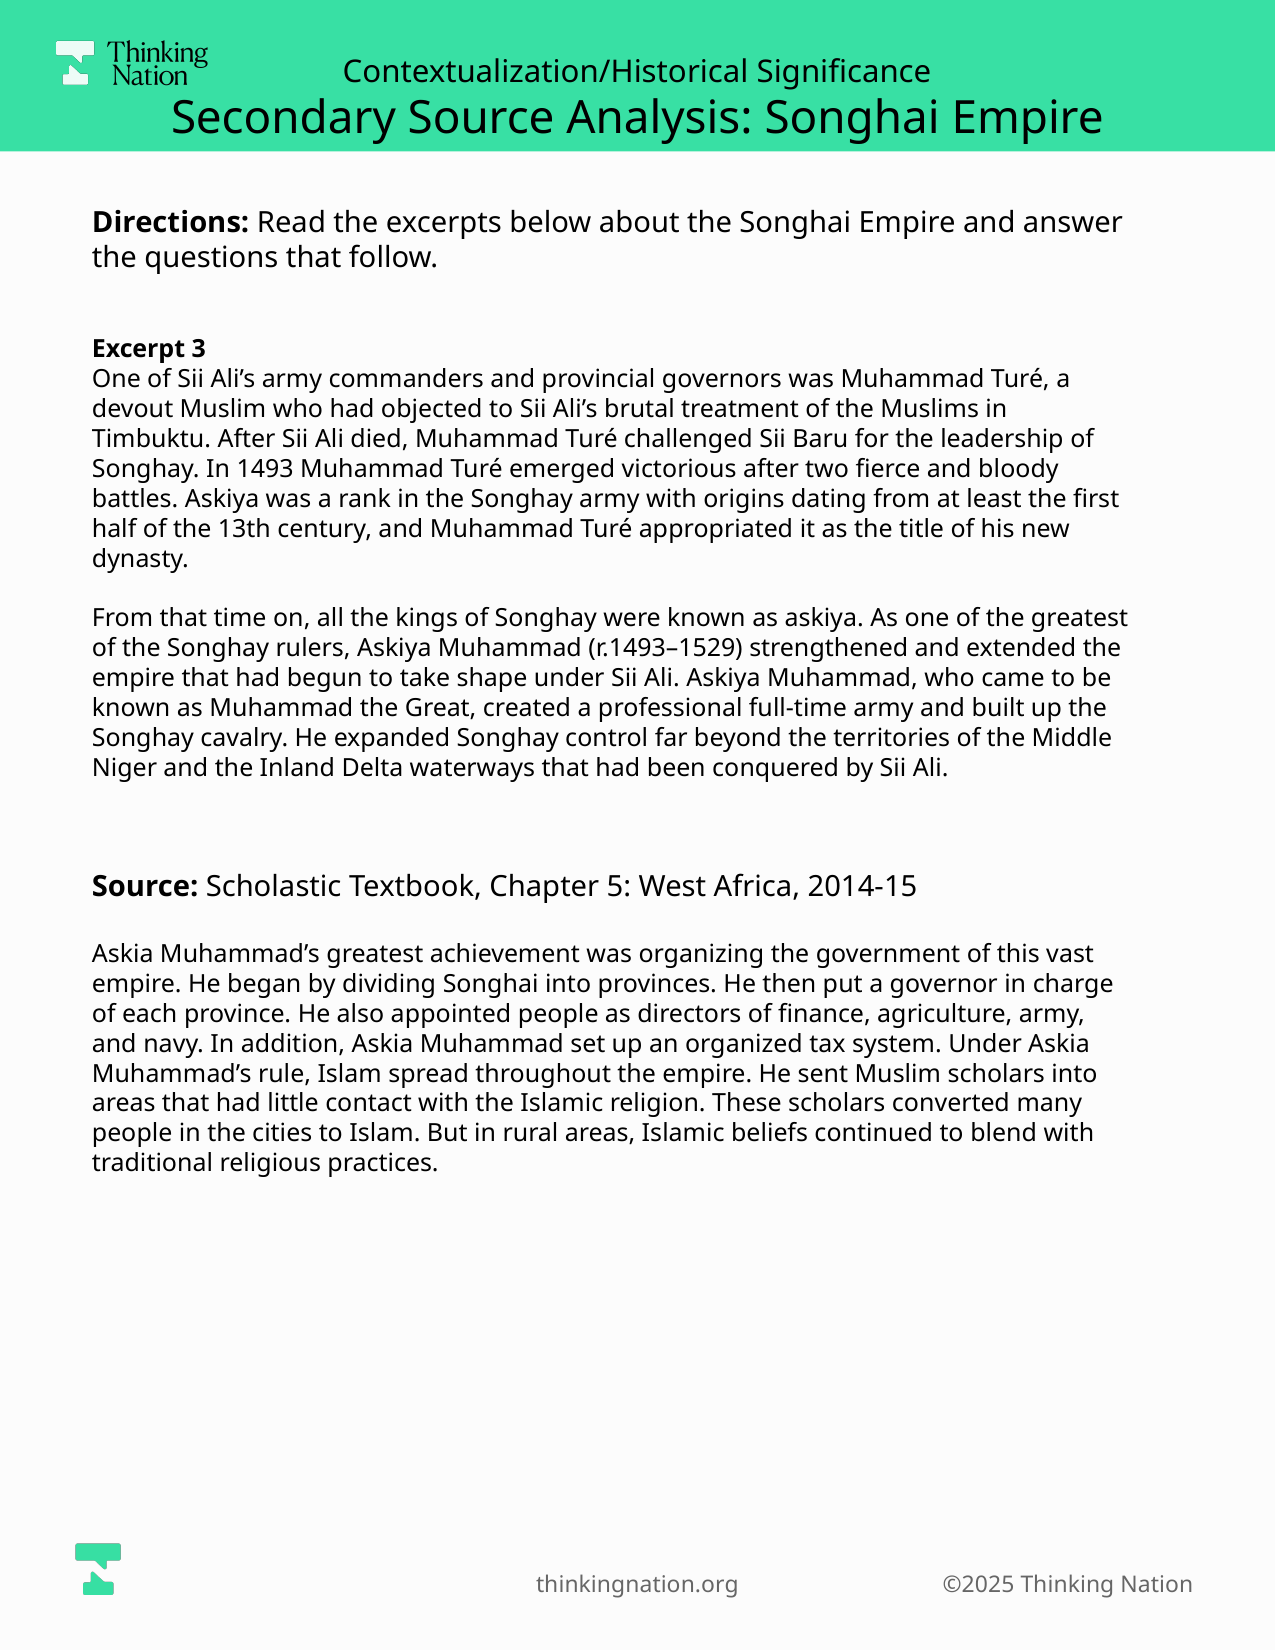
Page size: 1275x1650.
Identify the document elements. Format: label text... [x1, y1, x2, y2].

text_box thinkingnation.org [486, 1553, 789, 1605]
text_box Contextualization/Historical Significance Secondary Source Analysis: Songhai Empire [0, 0, 1275, 152]
picture [62, 1533, 134, 1605]
text_box ©2025 Thinking Nation [907, 1553, 1210, 1605]
text_box Directions: Read the excerpts below about the Songhai Empire and answer the questions that follow. [76, 187, 1149, 318]
text_box Source: Scholastic Textbook, Chapter 5: West Africa, 2014-15 Askia Muhammad’s greatest achievement was organizing the government of this vast empire. He began by dividing Songhai into provinces. He then put a governor in charge of each province. He also appointed people as directors of finance, agriculture, army, and navy. In addition, Askia Muhammad set up an organized tax system. Under Askia Muhammad’s rule, Islam spread throughout the empire. He sent Muslim scholars into areas that had little contact with the Islamic religion. These scholars converted many people in the cities to Islam. But in rural areas, Islamic beliefs continued to blend with traditional religious practices. [76, 852, 1149, 1299]
picture [38, 26, 213, 99]
text_box Excerpt 3 One of Sii Ali’s army commanders and provincial governors was Muhammad Turé, a devout Muslim who had objected to Sii Ali’s brutal treatment of the Muslims in Timbuktu. After Sii Ali died, Muhammad Turé challenged Sii Baru for the leadership of Songhay. In 1493 Muhammad Turé emerged victorious after two fierce and bloody battles. Askiya was a rank in the Songhay army with origins dating from at least the first half of the 13th century, and Muhammad Turé appropriated it as the title of his new dynasty. From that time on, all the kings of Songhay were known as askiya. As one of the greatest of the Songhay rulers, Askiya Muhammad (r.1493–1529) strengthened and extended the empire that had begun to take shape under Sii Ali. Askiya Muhammad, who came to be known as Muhammad the Great, created a professional full-time army and built up the Songhay cavalry. He expanded Songhay control far beyond the territories of the Middle Niger and the Inland Delta waterways that had been conquered by Sii Ali. [76, 318, 1149, 852]
